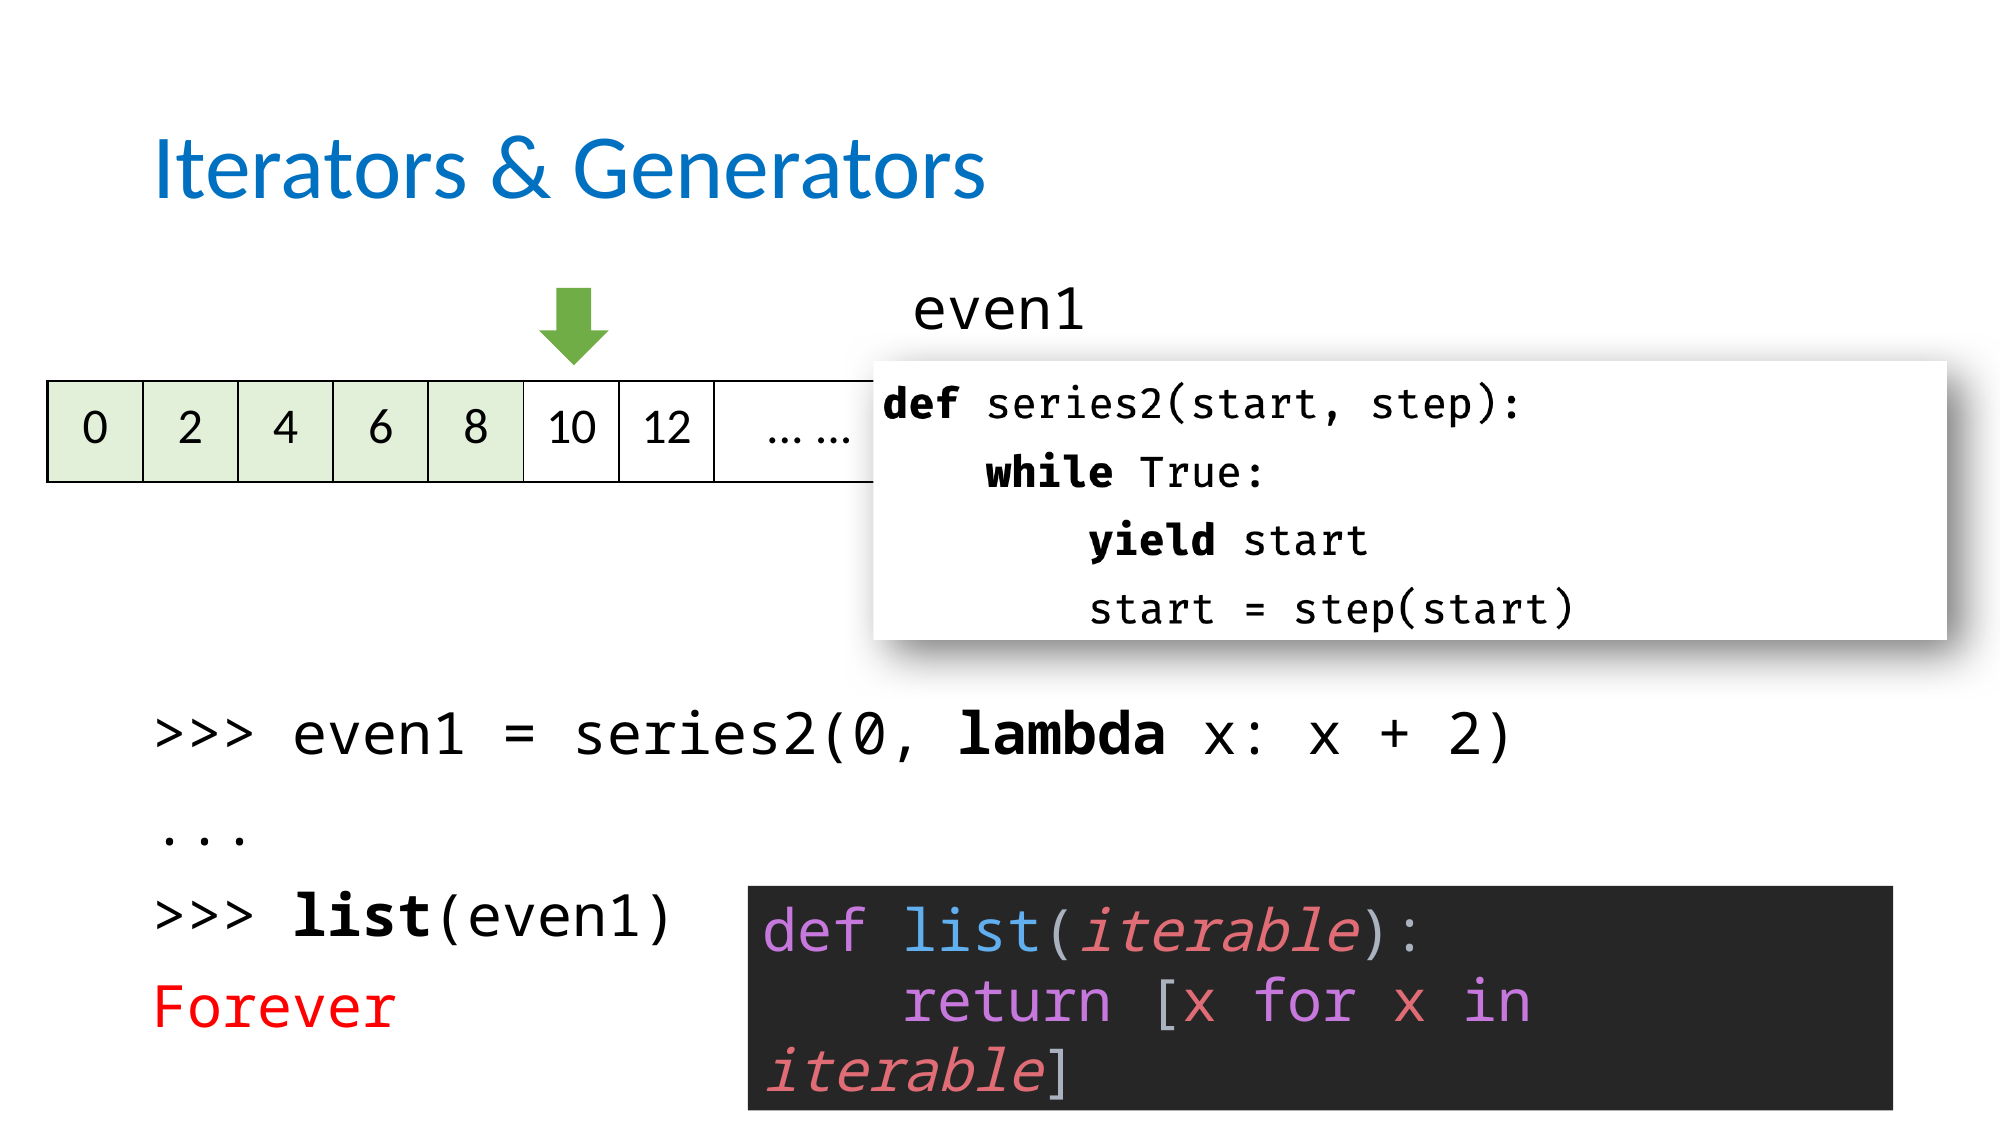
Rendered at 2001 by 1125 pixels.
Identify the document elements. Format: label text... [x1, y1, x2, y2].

table_header 8 [429, 382, 523, 481]
table_header 4 [239, 382, 332, 481]
text_box [539, 287, 609, 366]
table_header 6 [334, 382, 427, 481]
table_header 0 [49, 382, 142, 481]
title Iterators & Generators [137, 59, 1863, 278]
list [873, 361, 1947, 640]
text_box >>> even1 = series2(0, lambda x: x + 2) ... >>> list(even1) Forever [137, 688, 1863, 1066]
table_header 10 [524, 382, 618, 481]
table_header ... ... [715, 382, 861, 481]
table_header 2 [144, 382, 237, 481]
text_box even1 [897, 264, 1103, 348]
table_header 12 [620, 382, 713, 481]
text_box def list(iterable): return [x for x in iterable] [747, 885, 1894, 1111]
